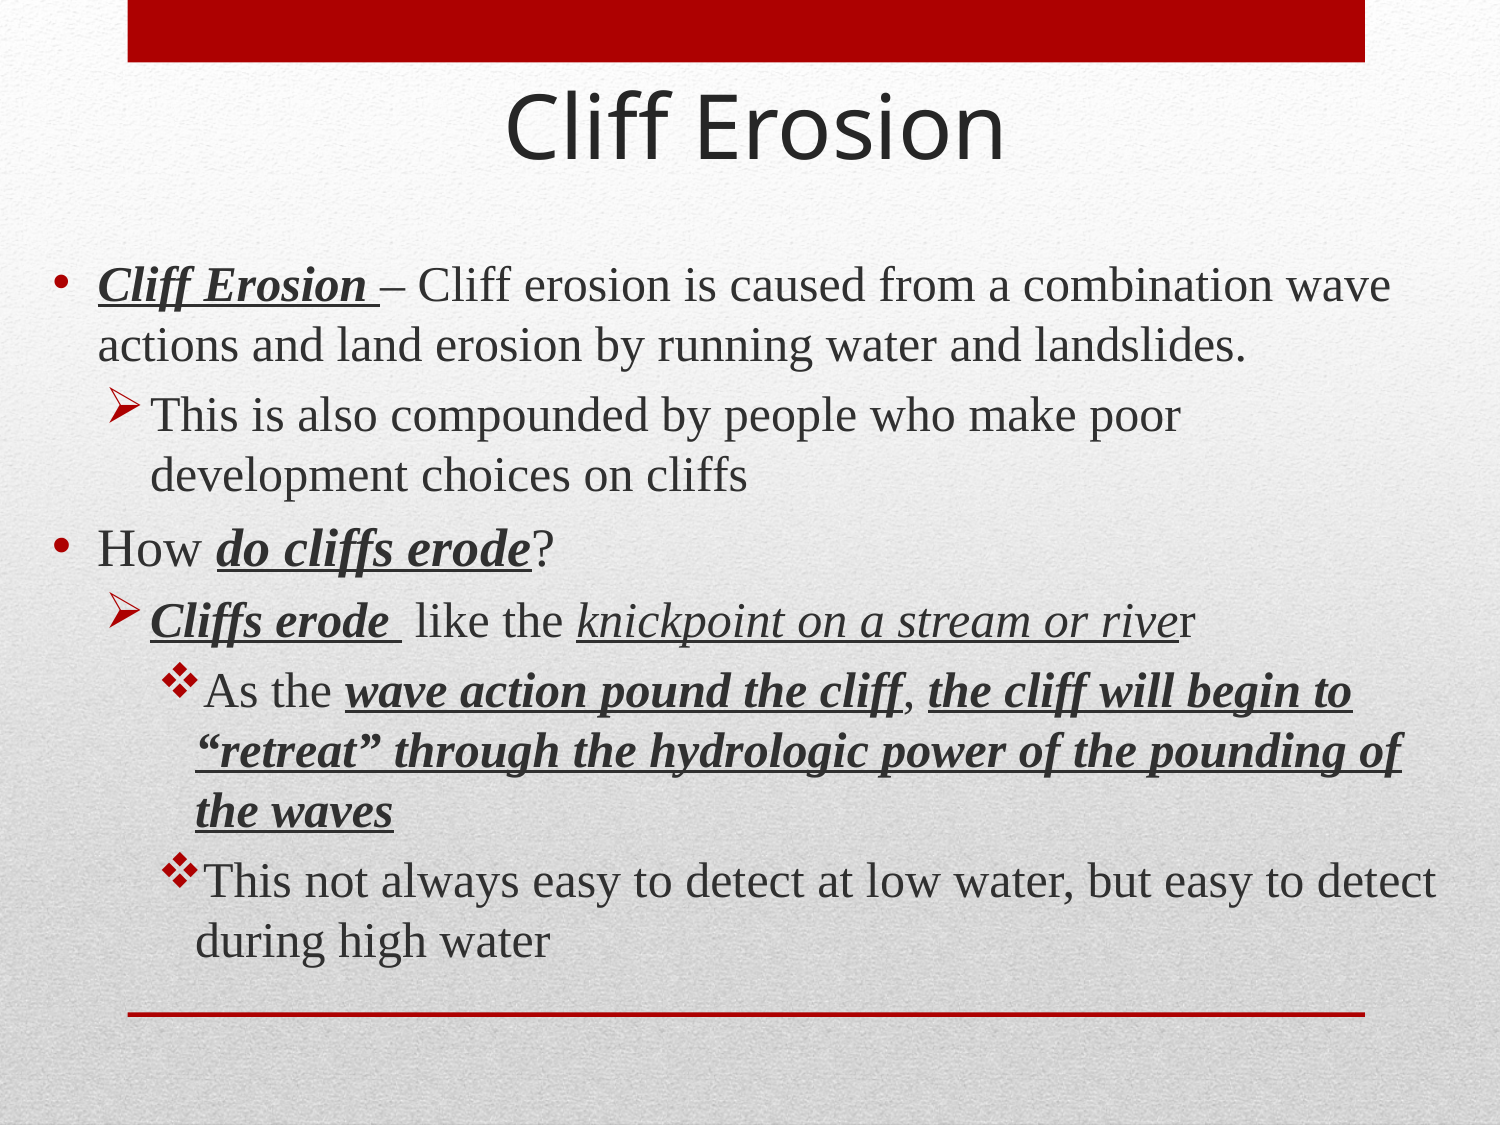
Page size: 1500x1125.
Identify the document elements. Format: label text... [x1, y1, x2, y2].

title Cliff Erosion [187, 62, 1325, 186]
list Cliff Erosion – Cliff erosion is caused from a combination wave actions and land erosion by running water and landslides. This is also compounded by people who make poor development choices on cliffs How do cliffs erode? Cliffs erode like the knickpoint on a stream or river As the wave action pound the cliff, the cliff will begin to “retreat” through the hydrologic power of the pounding of the waves This not always easy to detect at low water, but easy to detect during high water [37, 200, 1463, 1019]
